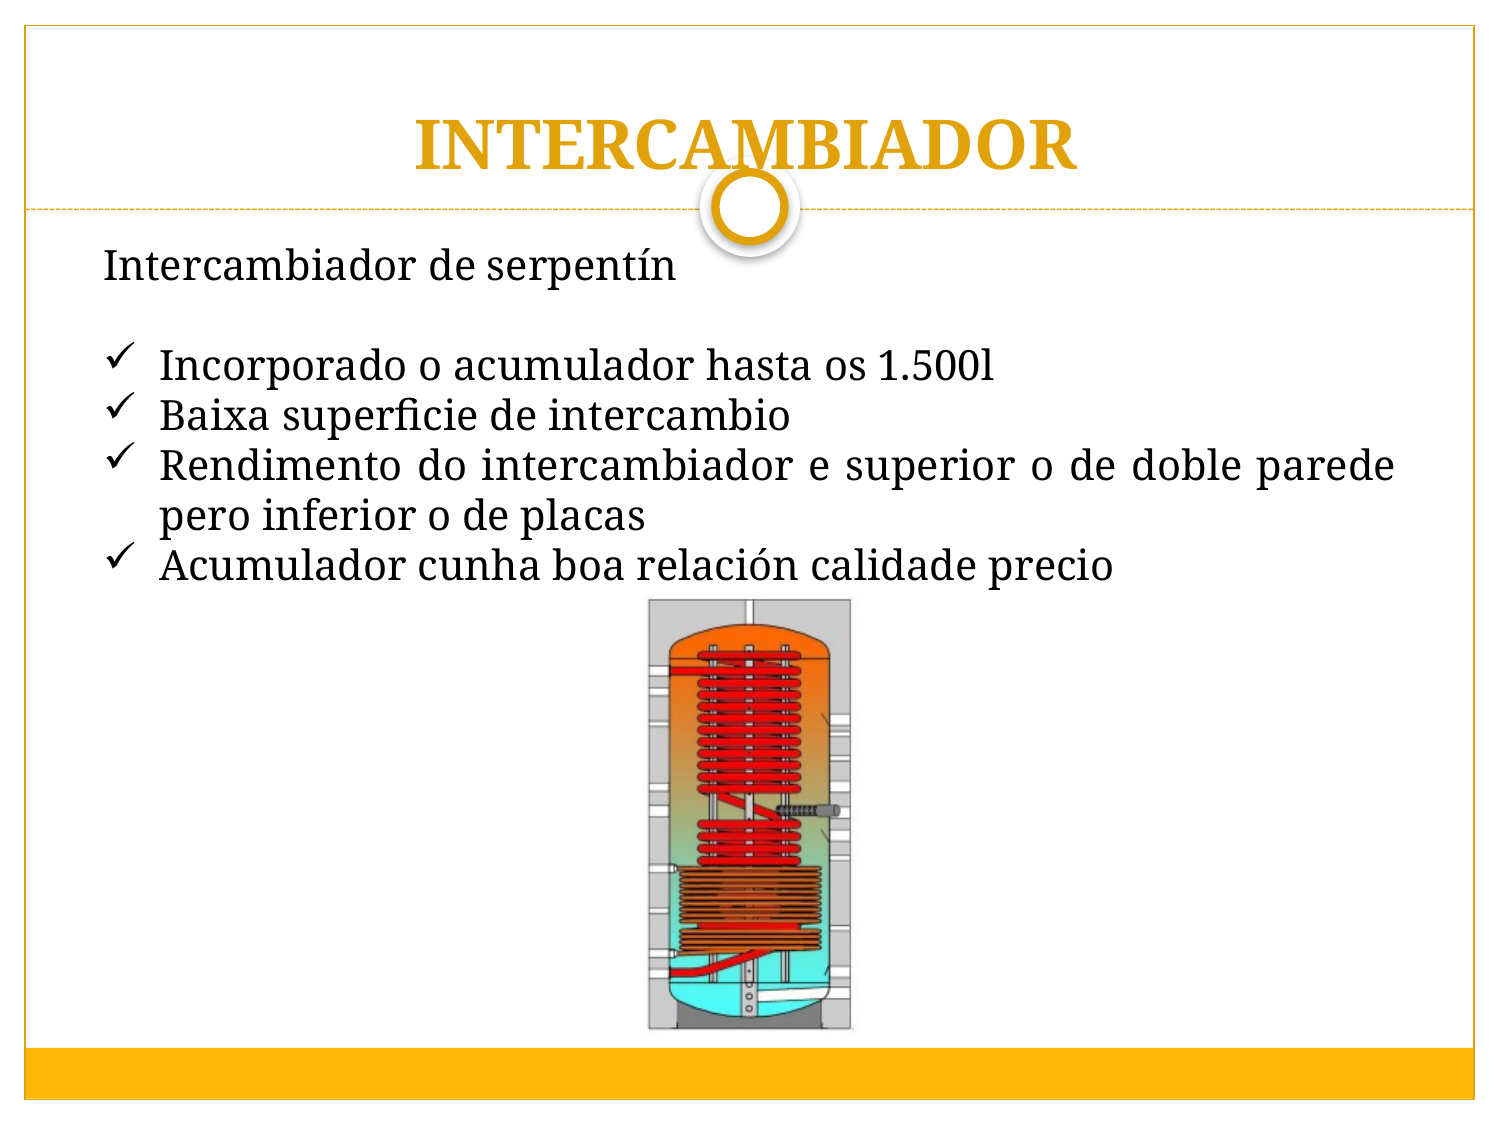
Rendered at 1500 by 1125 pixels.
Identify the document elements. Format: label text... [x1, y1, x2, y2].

title INTERCAMBIADOR [194, 66, 1297, 191]
picture [529, 595, 970, 1036]
text_box Intercambiador de serpentín Incorporado o acumulador hasta os 1.500l Baixa superficie de intercambio Rendimento do intercambiador e superior o de doble parede pero inferior o de placas Acumulador cunha boa relación calidade precio [88, 231, 1412, 597]
